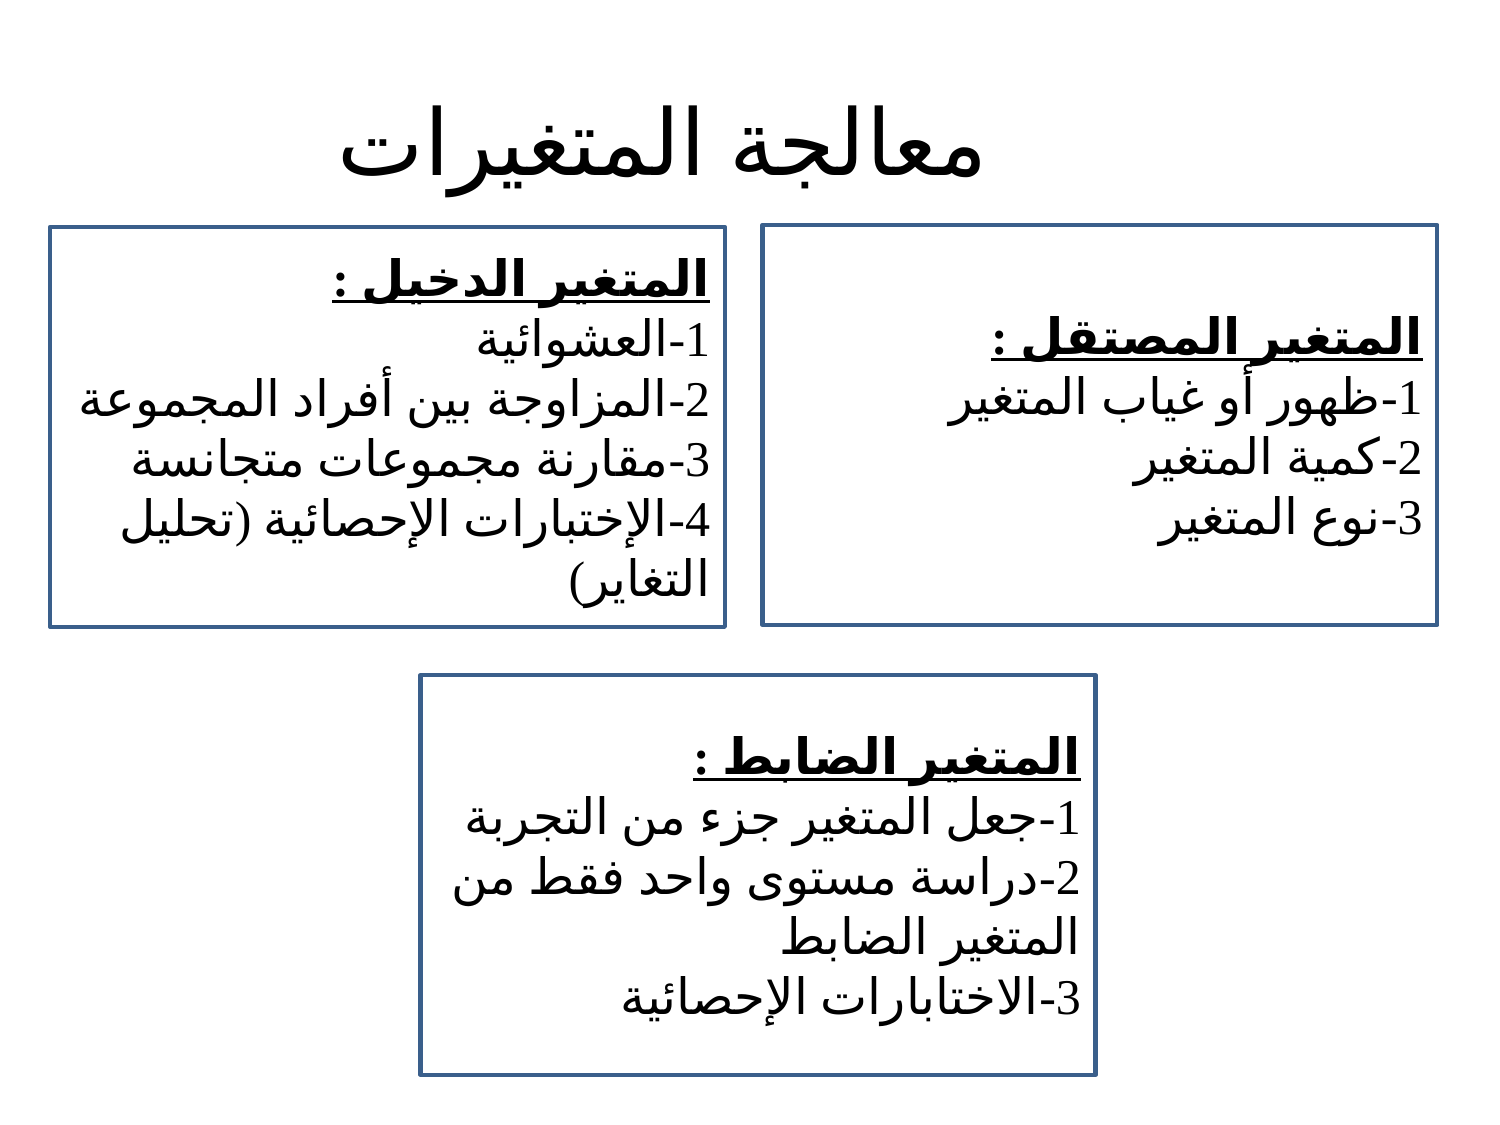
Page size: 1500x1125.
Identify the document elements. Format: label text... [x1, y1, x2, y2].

text_box المتغير الضابط : 1-جعل المتغير جزء من التجربة 2-دراسة مستوى واحد فقط من المتغير الضابط 3-الاختابارات الإحصائية [418, 673, 1098, 1077]
title معالجة المتغيرات [0, 45, 1350, 233]
text_box المتغير المصتقل : 1-ظهور أو غياب المتغير 2-كمية المتغير 3-نوع المتغير [760, 223, 1439, 627]
text_box المتغير الدخيل : 1-العشوائية 2-المزاوجة بين أفراد المجموعة 3-مقارنة مجموعات متجانسة 4-الإختبارات الإحصائية (تحليل التغاير) [48, 225, 727, 629]
